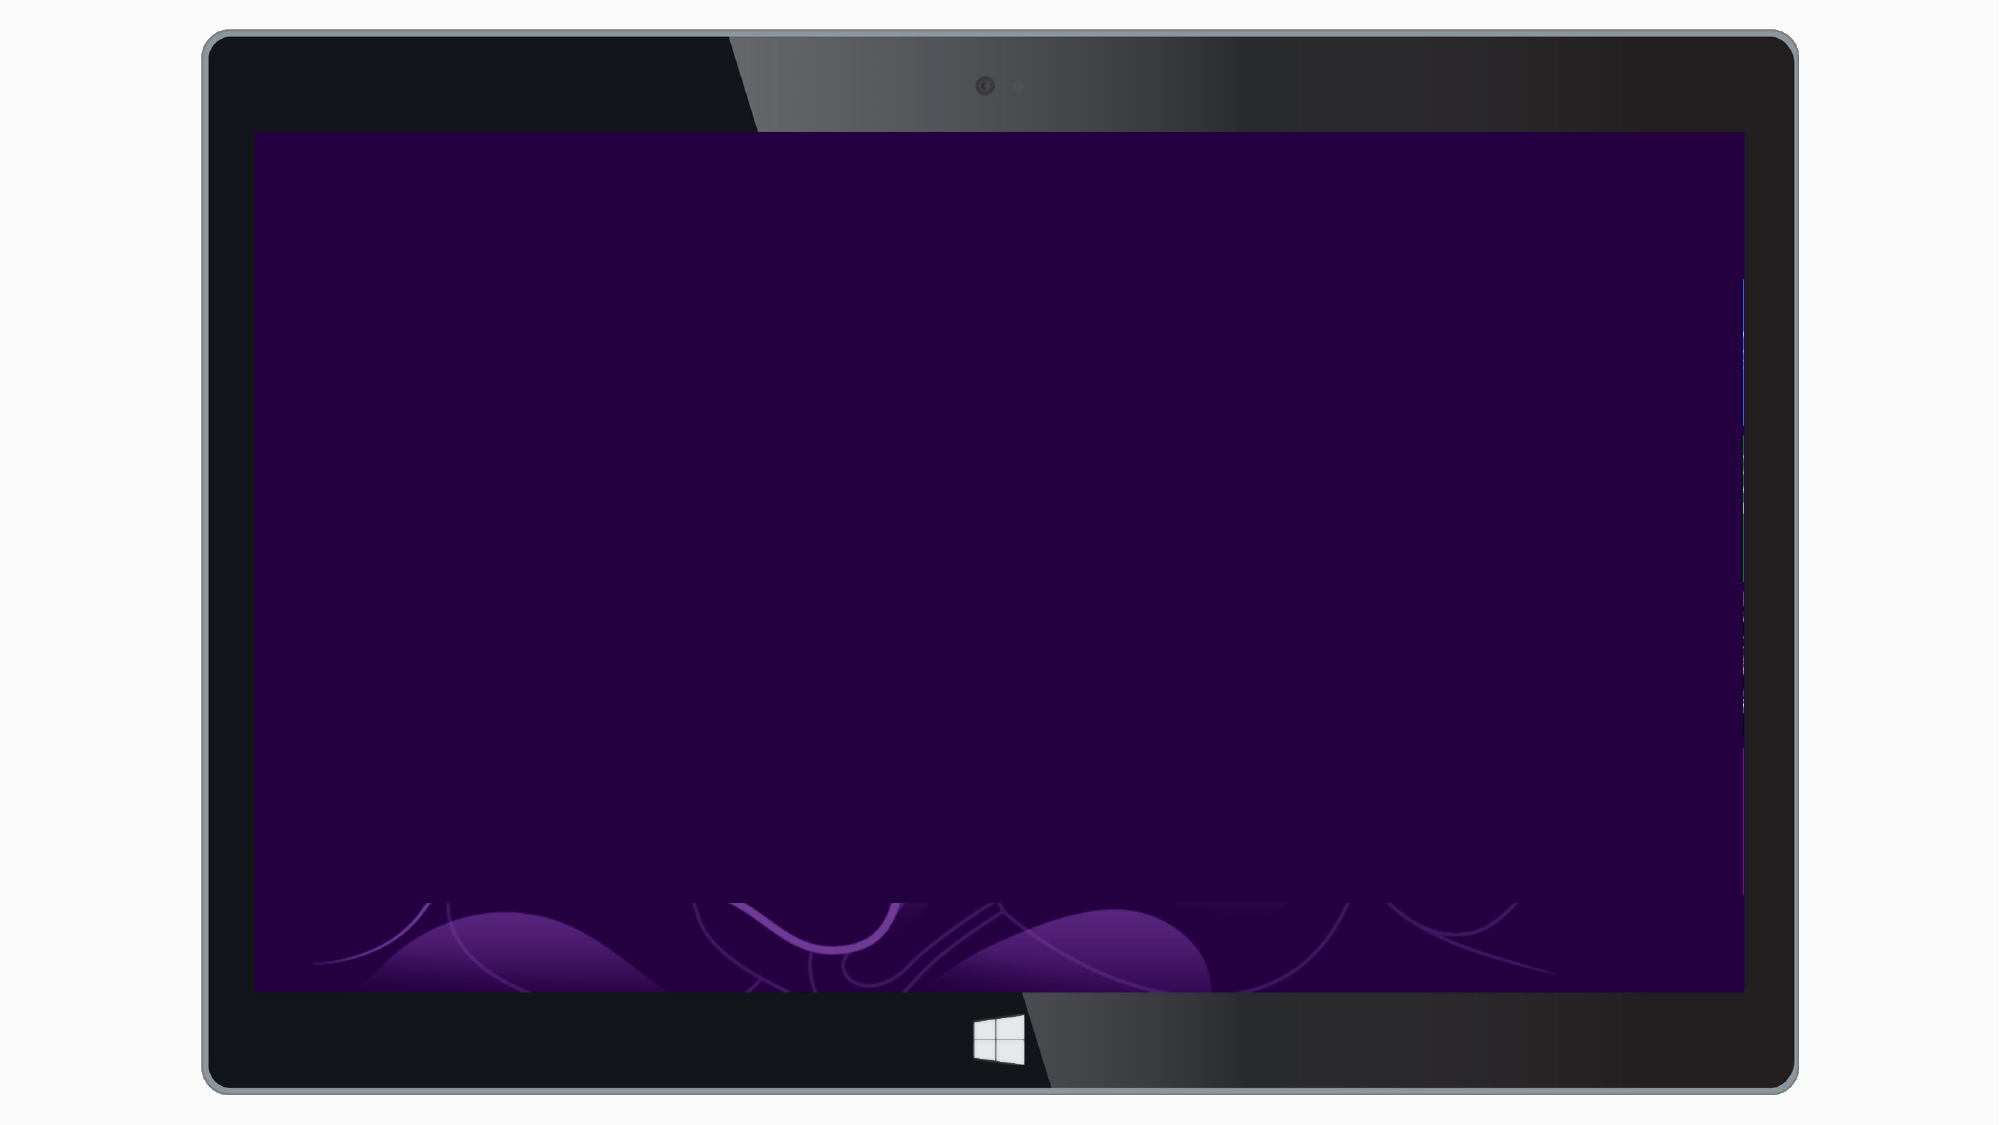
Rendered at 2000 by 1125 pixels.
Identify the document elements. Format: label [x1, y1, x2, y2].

picture [156, 0, 1844, 1125]
